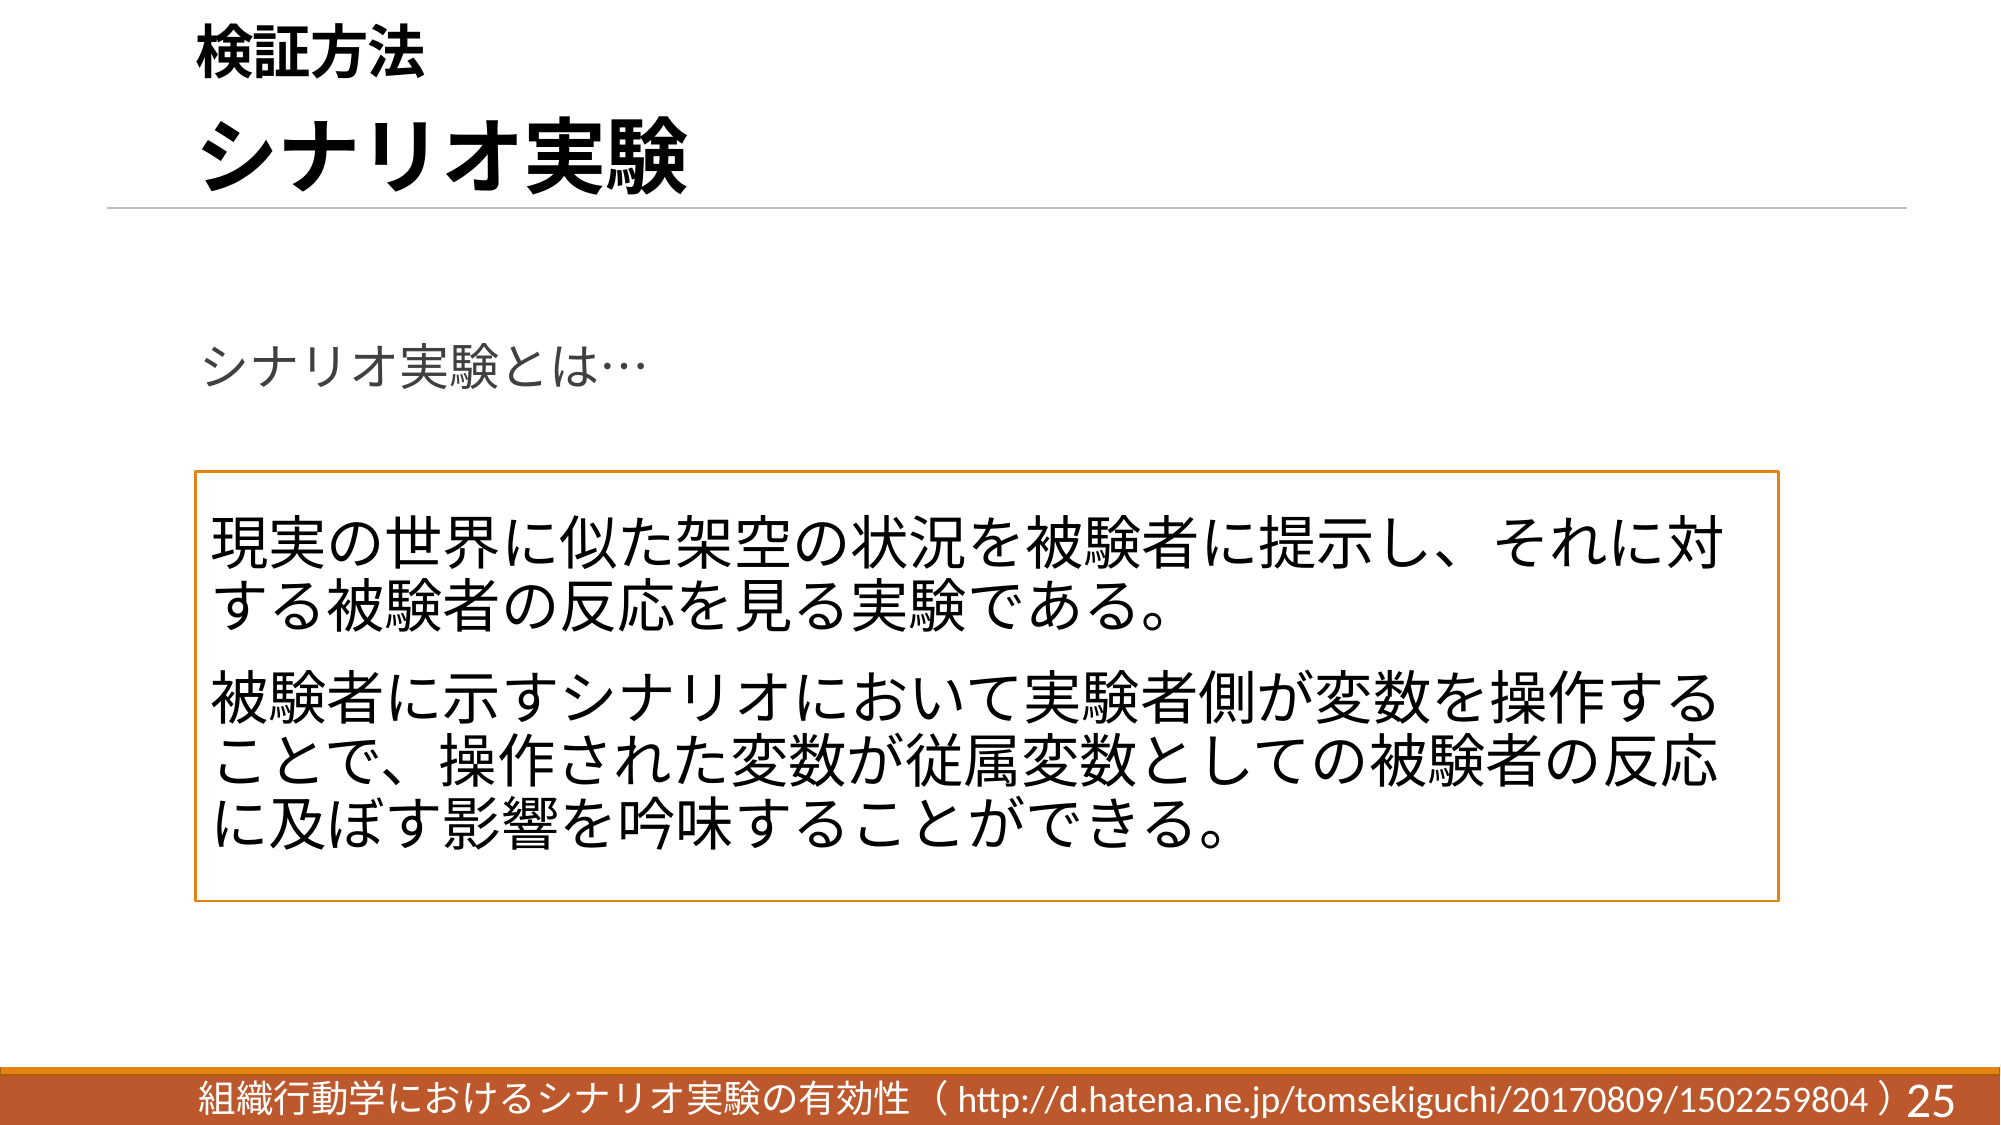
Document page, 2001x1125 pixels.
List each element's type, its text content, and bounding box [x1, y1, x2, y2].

title 検証方法 シナリオ実験 [180, 0, 1830, 212]
text_box 現実の世界に似た架空の状況を被験者に提示し、それに対する被験者の反応を見る実験である。 被験者に示すシナリオにおいて実験者側が変数を操作することで、操作された変数が従属変数としての被験者の反応に及ぼす影響を吟味することができる。 [194, 470, 1780, 902]
list シナリオ実験とは… [184, 334, 1830, 459]
text_box 組織行動学におけるシナリオ実験の有効性（http://d.hatena.ne.jp/tomsekiguchi/20170809/1502259804） [183, 1067, 2000, 1125]
